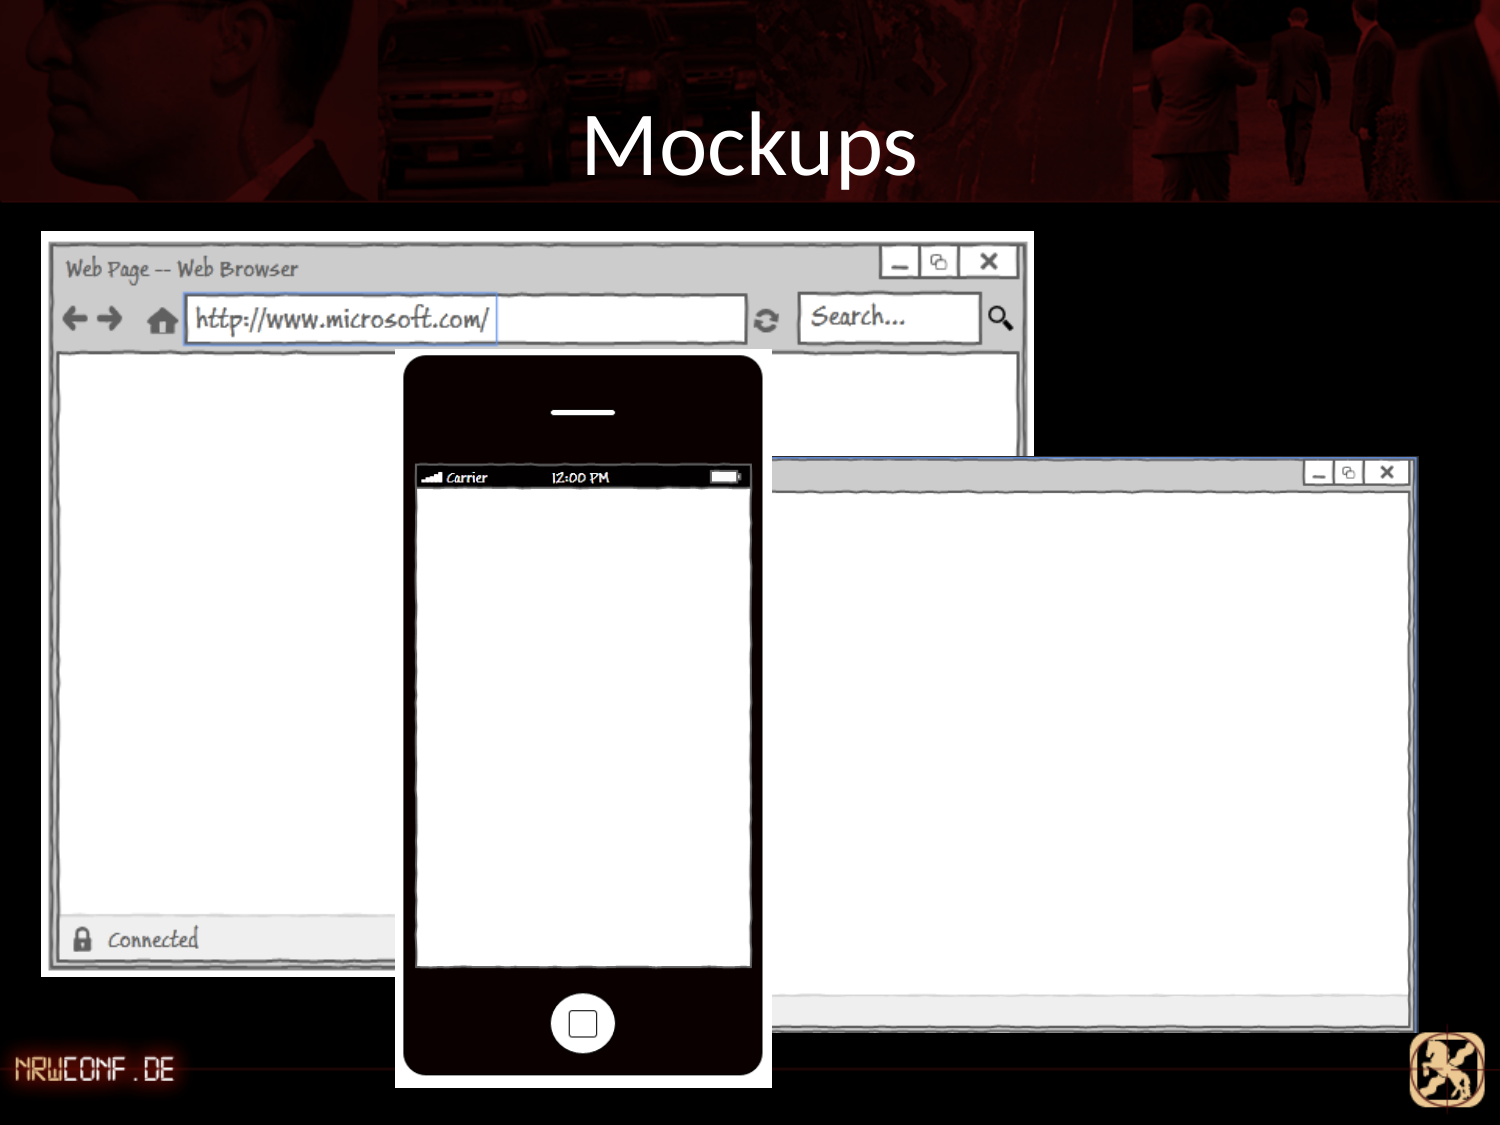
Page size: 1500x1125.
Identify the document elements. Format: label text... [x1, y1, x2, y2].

picture [0, 0, 1500, 1125]
title Mockups [75, 45, 1425, 233]
